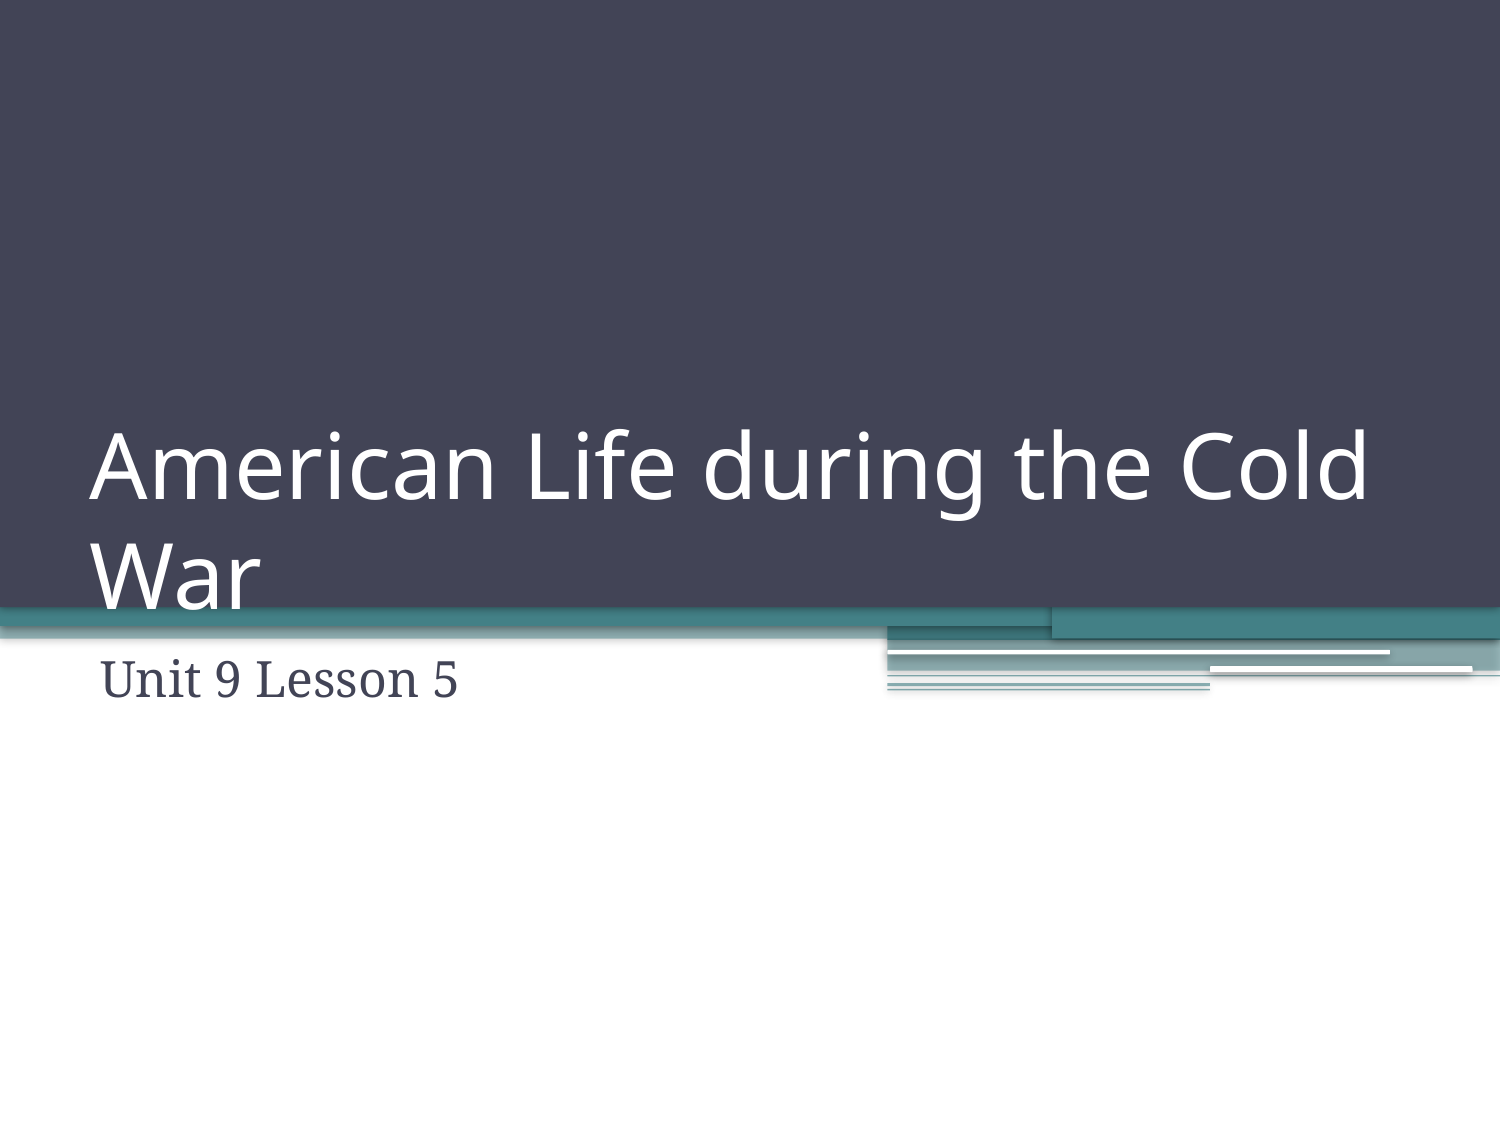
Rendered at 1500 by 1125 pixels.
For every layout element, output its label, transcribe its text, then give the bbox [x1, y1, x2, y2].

title American Life during the Cold War [75, 394, 1463, 636]
subtitle Unit 9 Lesson 5 [75, 639, 888, 928]
